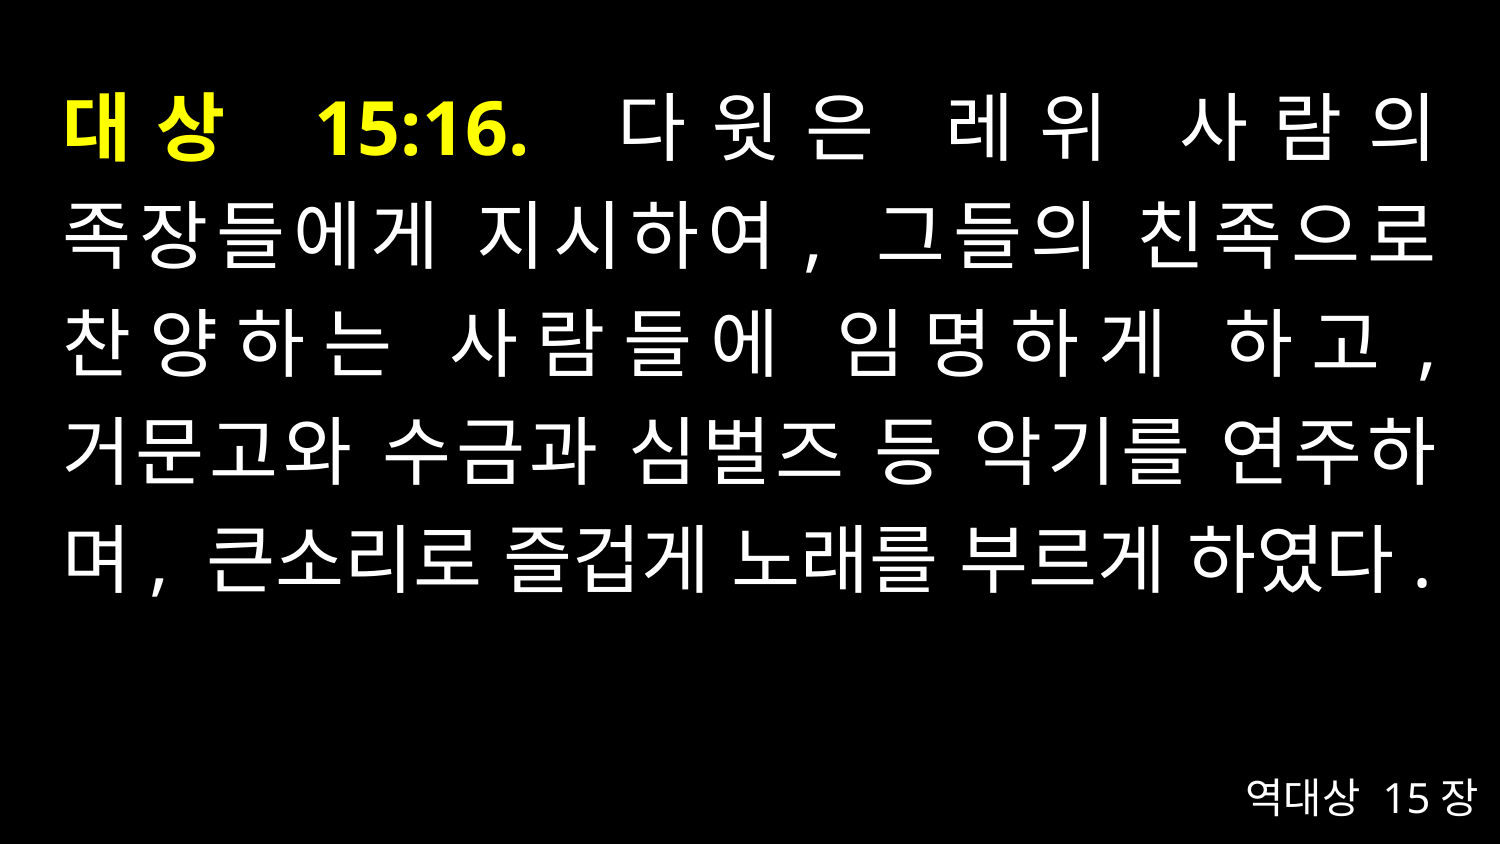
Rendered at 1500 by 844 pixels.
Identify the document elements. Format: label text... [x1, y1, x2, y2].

subtitle 역대상 15장 [916, 770, 1500, 844]
title 대상 15:16. 다윗은 레위 사람의 족장들에게 지시하여, 그들의 친족으로 찬양하는 사람들에 임명하게 하고, 거문고와 수금과 심벌즈 등 악기를 연주하며, 큰소리로 즐겁게 노래를 부르게 하였다. [0, 0, 1500, 844]
